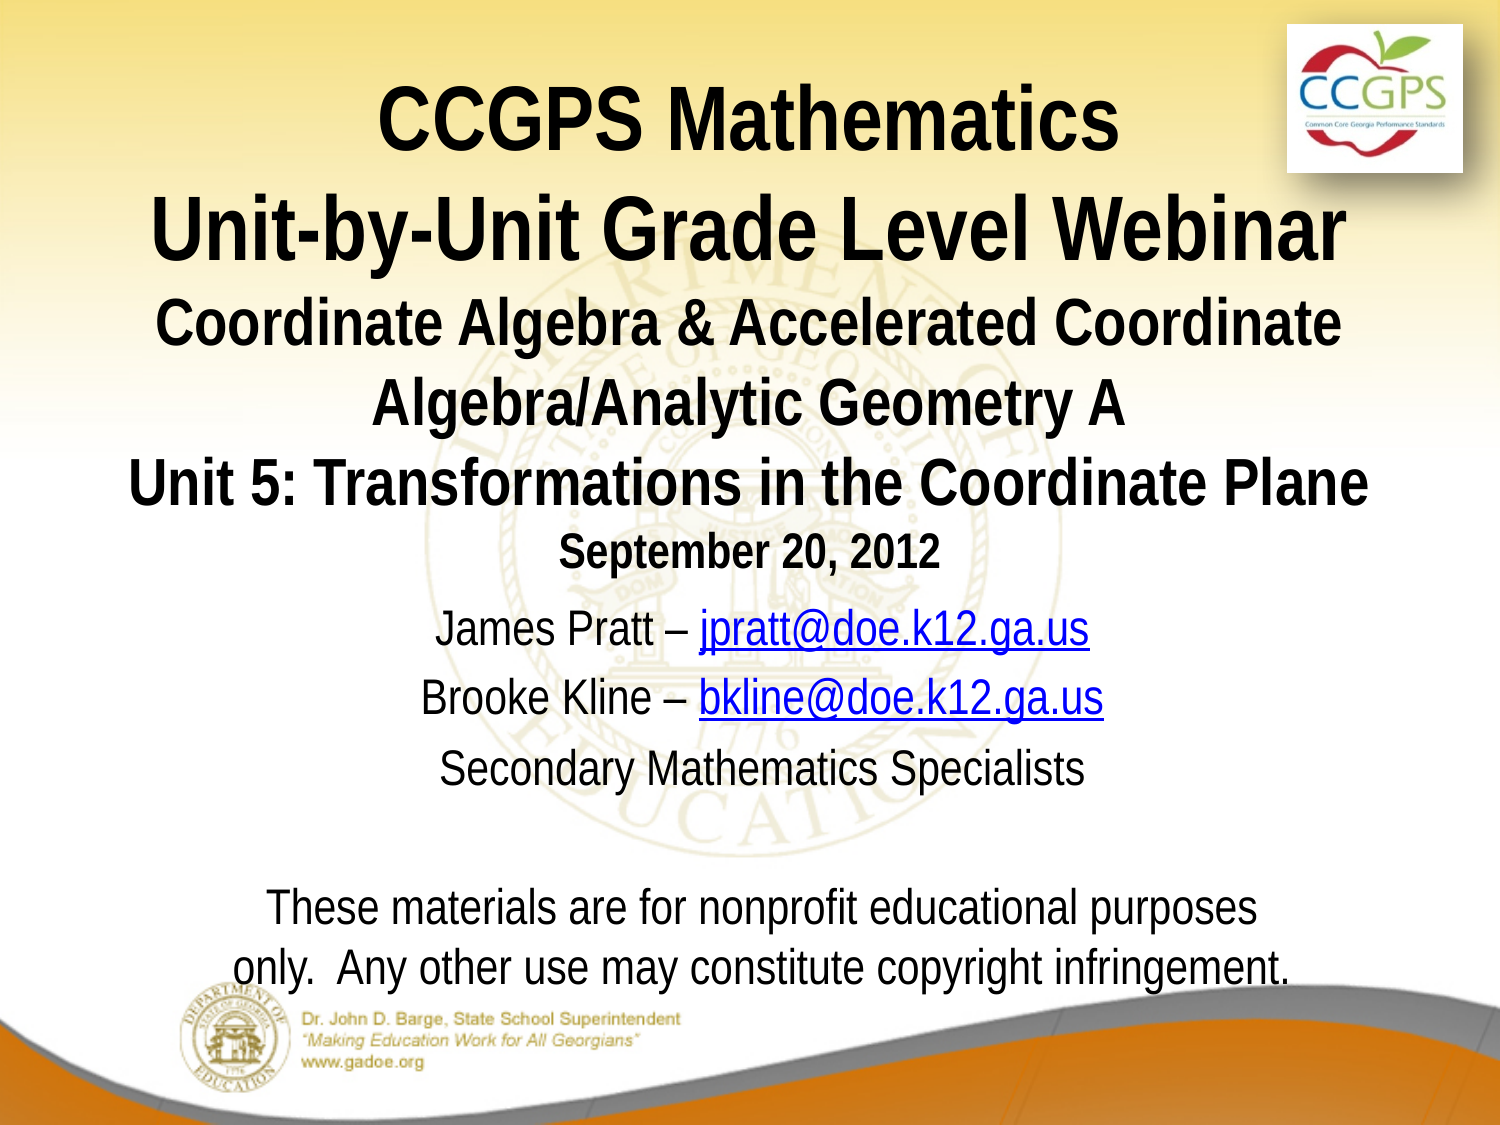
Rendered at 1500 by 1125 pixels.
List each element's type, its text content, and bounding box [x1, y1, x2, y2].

picture [0, 0, 1500, 1125]
subtitle James Pratt – jpratt@doe.k12.ga.us Brooke Kline – bkline@doe.k12.ga.us Secondary Mathematics Specialists These materials are for nonprofit educational purposes only. Any other use may constitute copyright infringement. [212, 587, 1313, 1013]
title CCGPS Mathematics Unit-by-Unit Grade Level Webinar Coordinate Algebra & Accelerated Coordinate Algebra/Analytic Geometry A Unit 5: Transformations in the Coordinate Plane September 20, 2012 [24, 24, 1476, 613]
